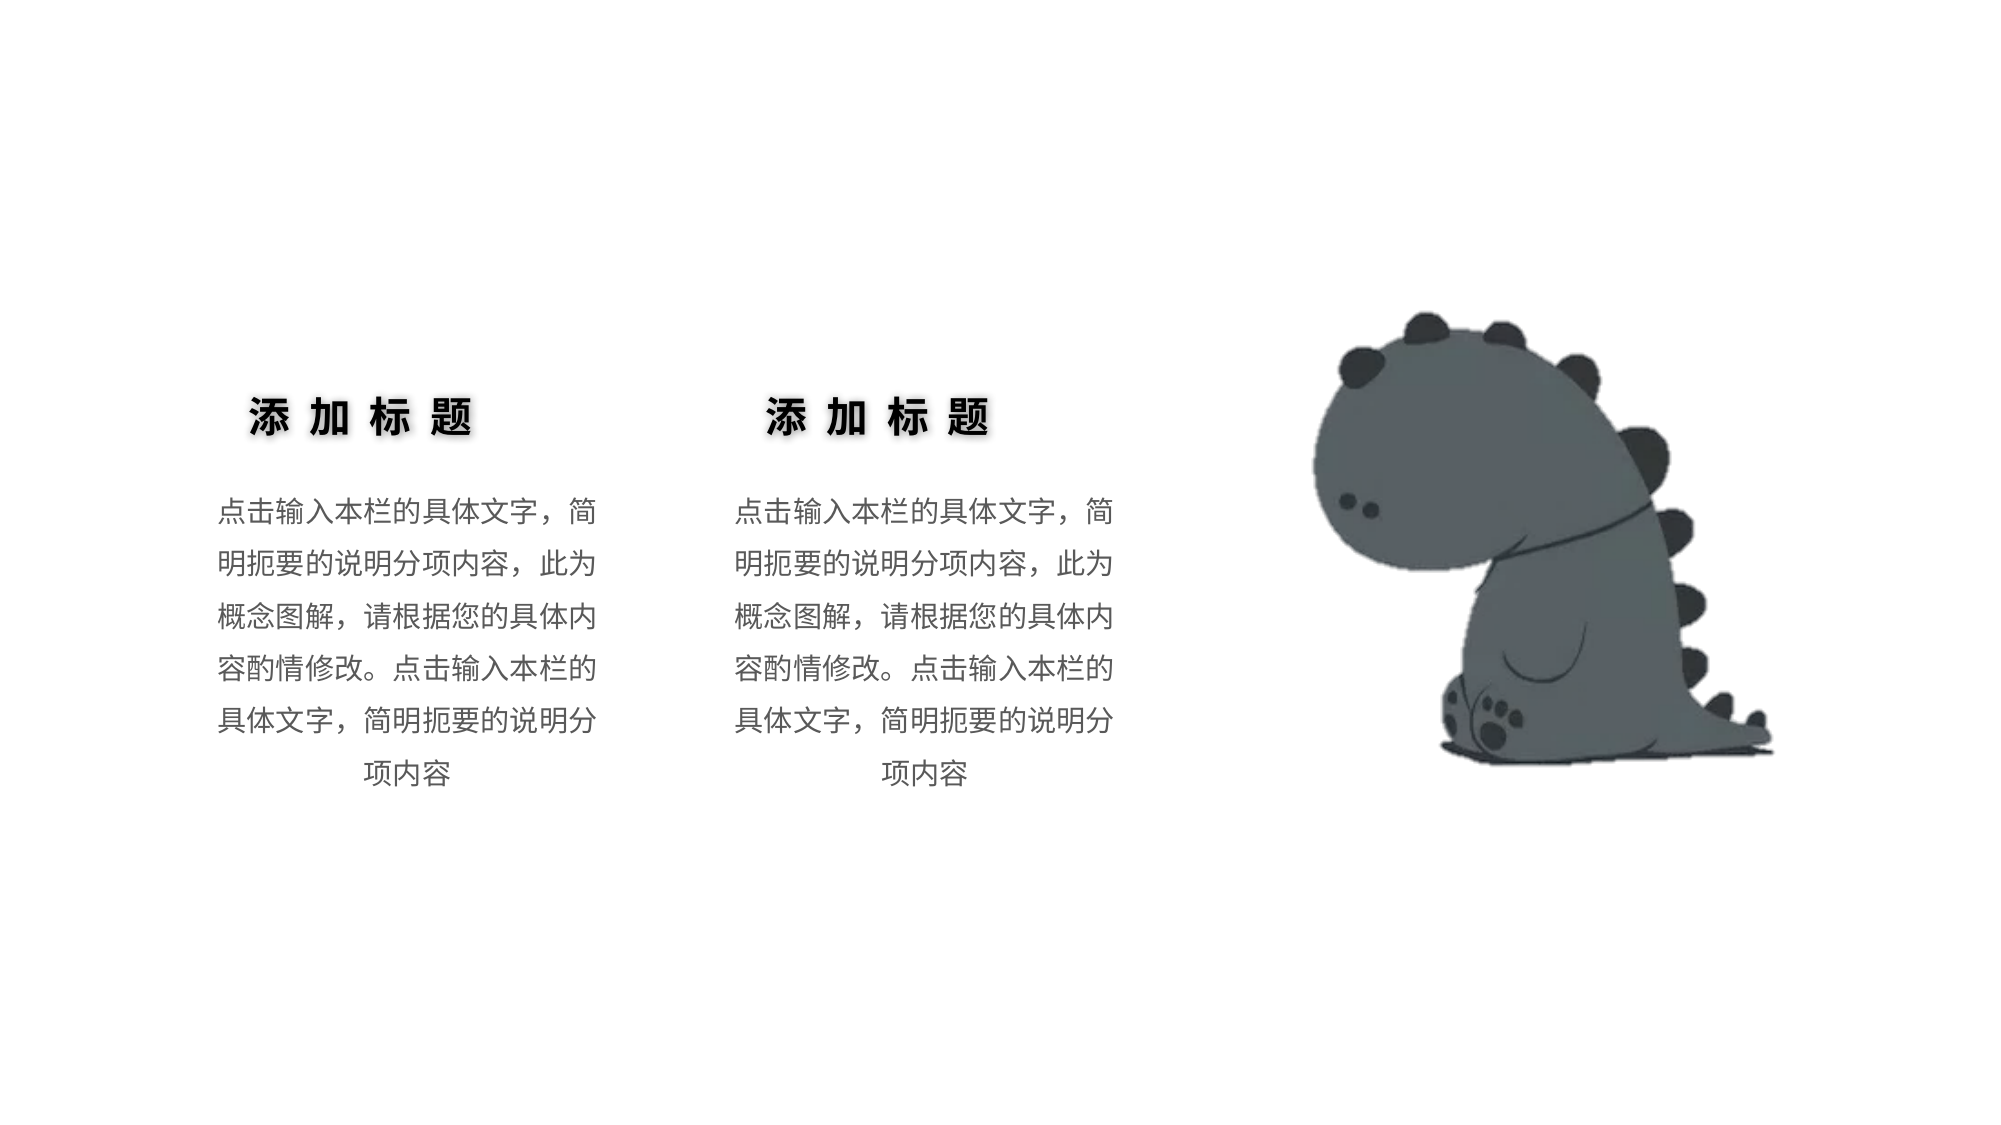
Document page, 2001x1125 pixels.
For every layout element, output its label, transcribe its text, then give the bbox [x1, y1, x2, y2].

text_box 添 加 标 题 [233, 370, 582, 462]
text_box 添 加 标 题 [750, 370, 925, 462]
text_box 点击输入本栏的具体文字，简明扼要的说明分项内容，此为概念图解，请根据您的具体内容酌情修改。点击输入本栏的具体文字，简明扼要的说明分项内容 [706, 468, 925, 798]
picture [925, 123, 1819, 951]
text_box 点击输入本栏的具体文字，简明扼要的说明分项内容，此为概念图解，请根据您的具体内容酌情修改。点击输入本栏的具体文字，简明扼要的说明分项内容 [189, 468, 626, 798]
